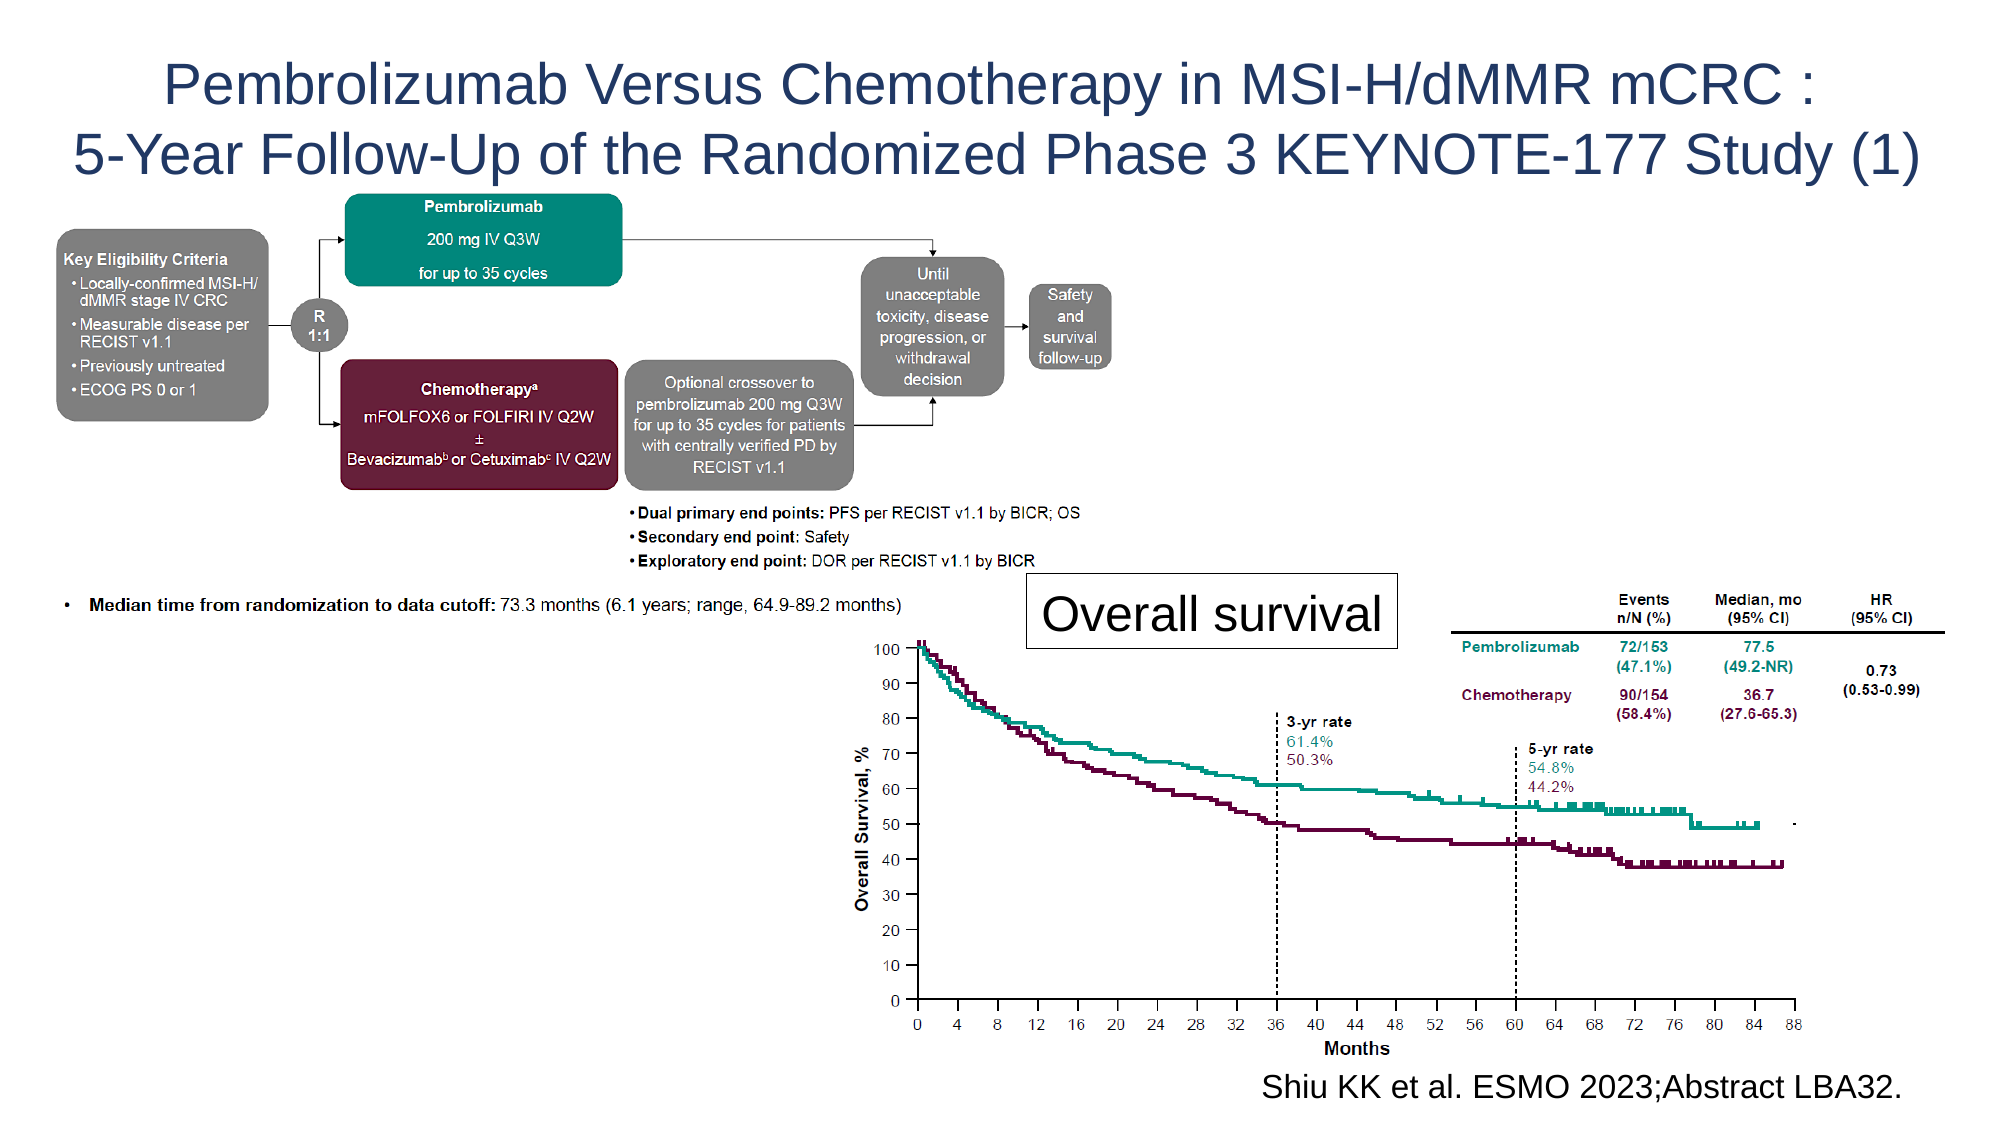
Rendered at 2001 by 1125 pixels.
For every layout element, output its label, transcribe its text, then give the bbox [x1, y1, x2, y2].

text_box Shiu KK et al. ESMO 2023;Abstract LBA32. [1246, 1058, 1968, 1113]
text_box Pembrolizumab Versus Chemotherapy in MSI-H/dMMR mCRC : 5-Year Follow-Up of the Randomized Phase 3 KEYNOTE-177 Study (1) [31, 39, 1967, 194]
text_box Overall survival [1119, 573, 1398, 584]
picture [54, 188, 1968, 1058]
